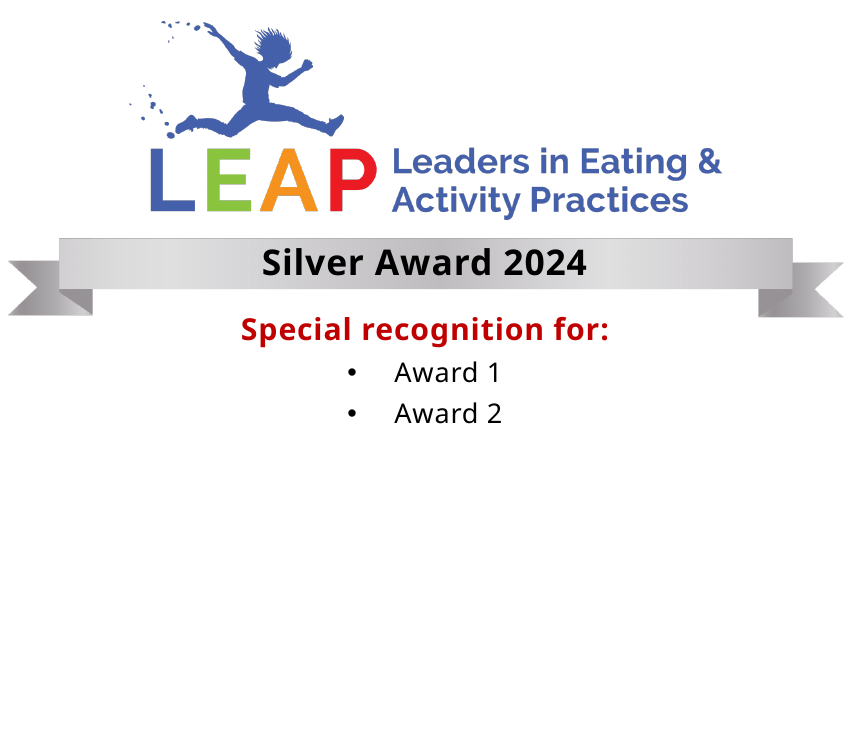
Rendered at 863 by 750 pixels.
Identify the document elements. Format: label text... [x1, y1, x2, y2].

picture [1, 0, 863, 338]
list Special recognition for: Award 1 Award 2 [92, 307, 758, 603]
title Silver Award 2024 [65, 239, 784, 290]
